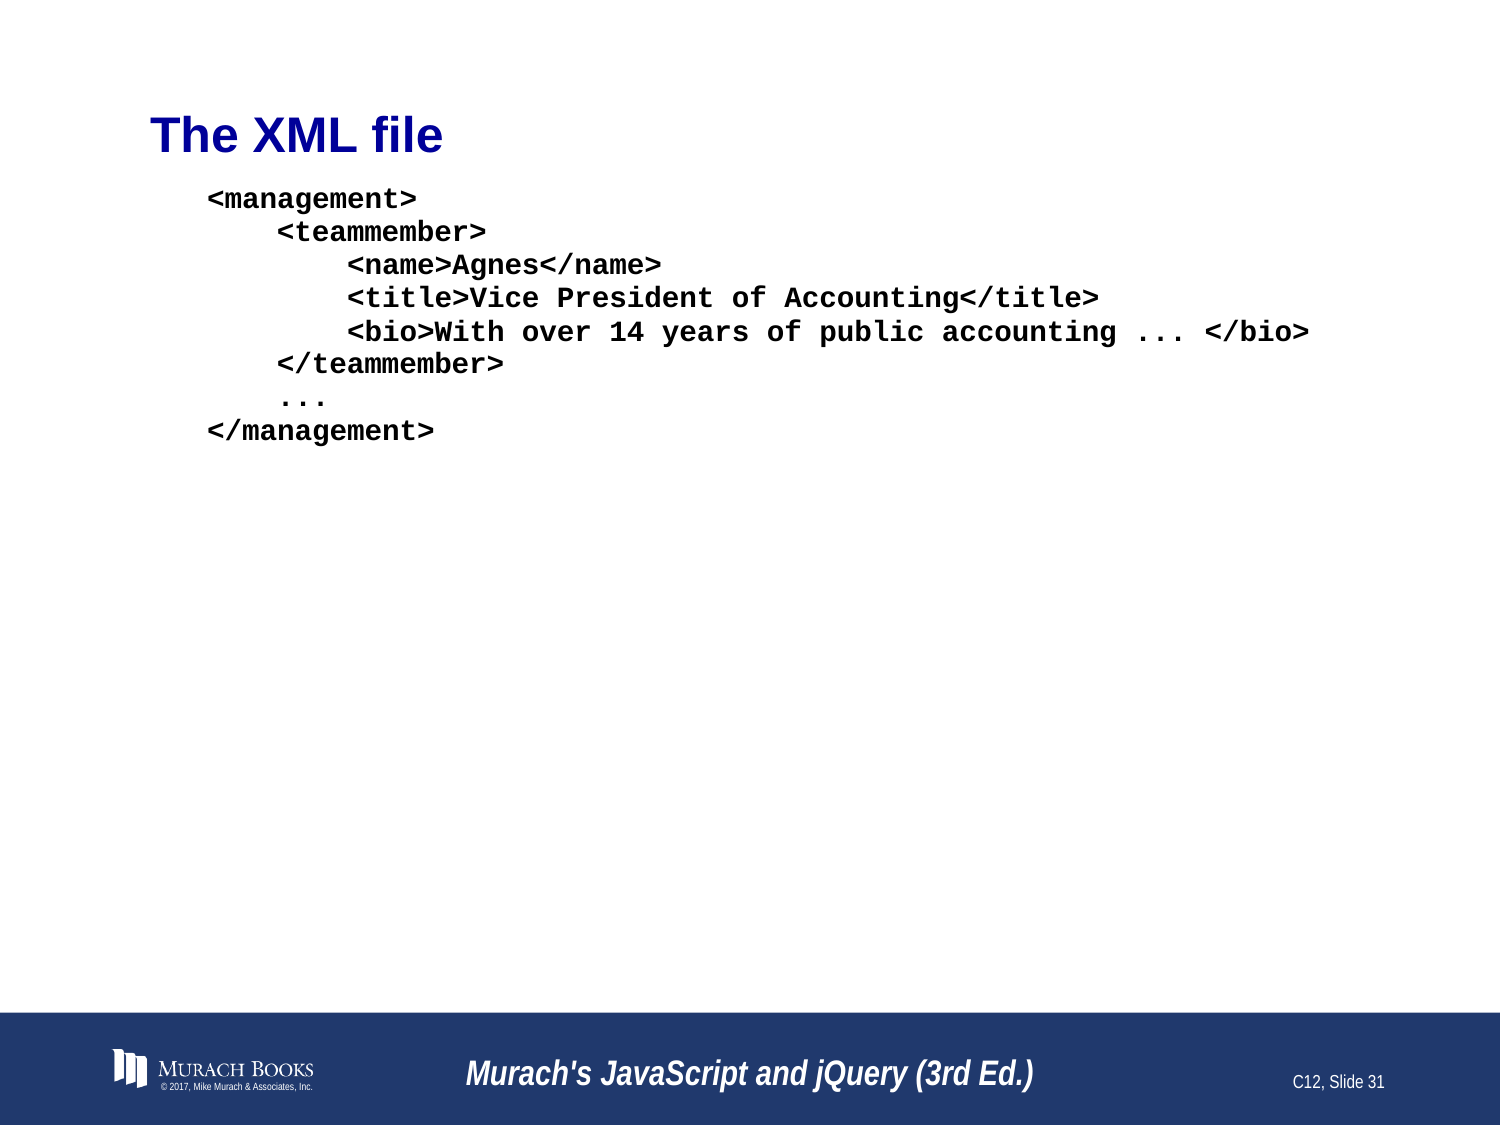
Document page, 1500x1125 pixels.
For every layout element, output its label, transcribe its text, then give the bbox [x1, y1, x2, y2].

title The XML file [150, 102, 1350, 164]
footer © 2017, Mike Murach & Associates, Inc. [12, 1025, 463, 1100]
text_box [149, 184, 1350, 488]
slide_number C12, Slide 31 [1087, 1025, 1400, 1100]
slide_number Murach's JavaScript and jQuery (3rd Ed.) [463, 1025, 1050, 1100]
